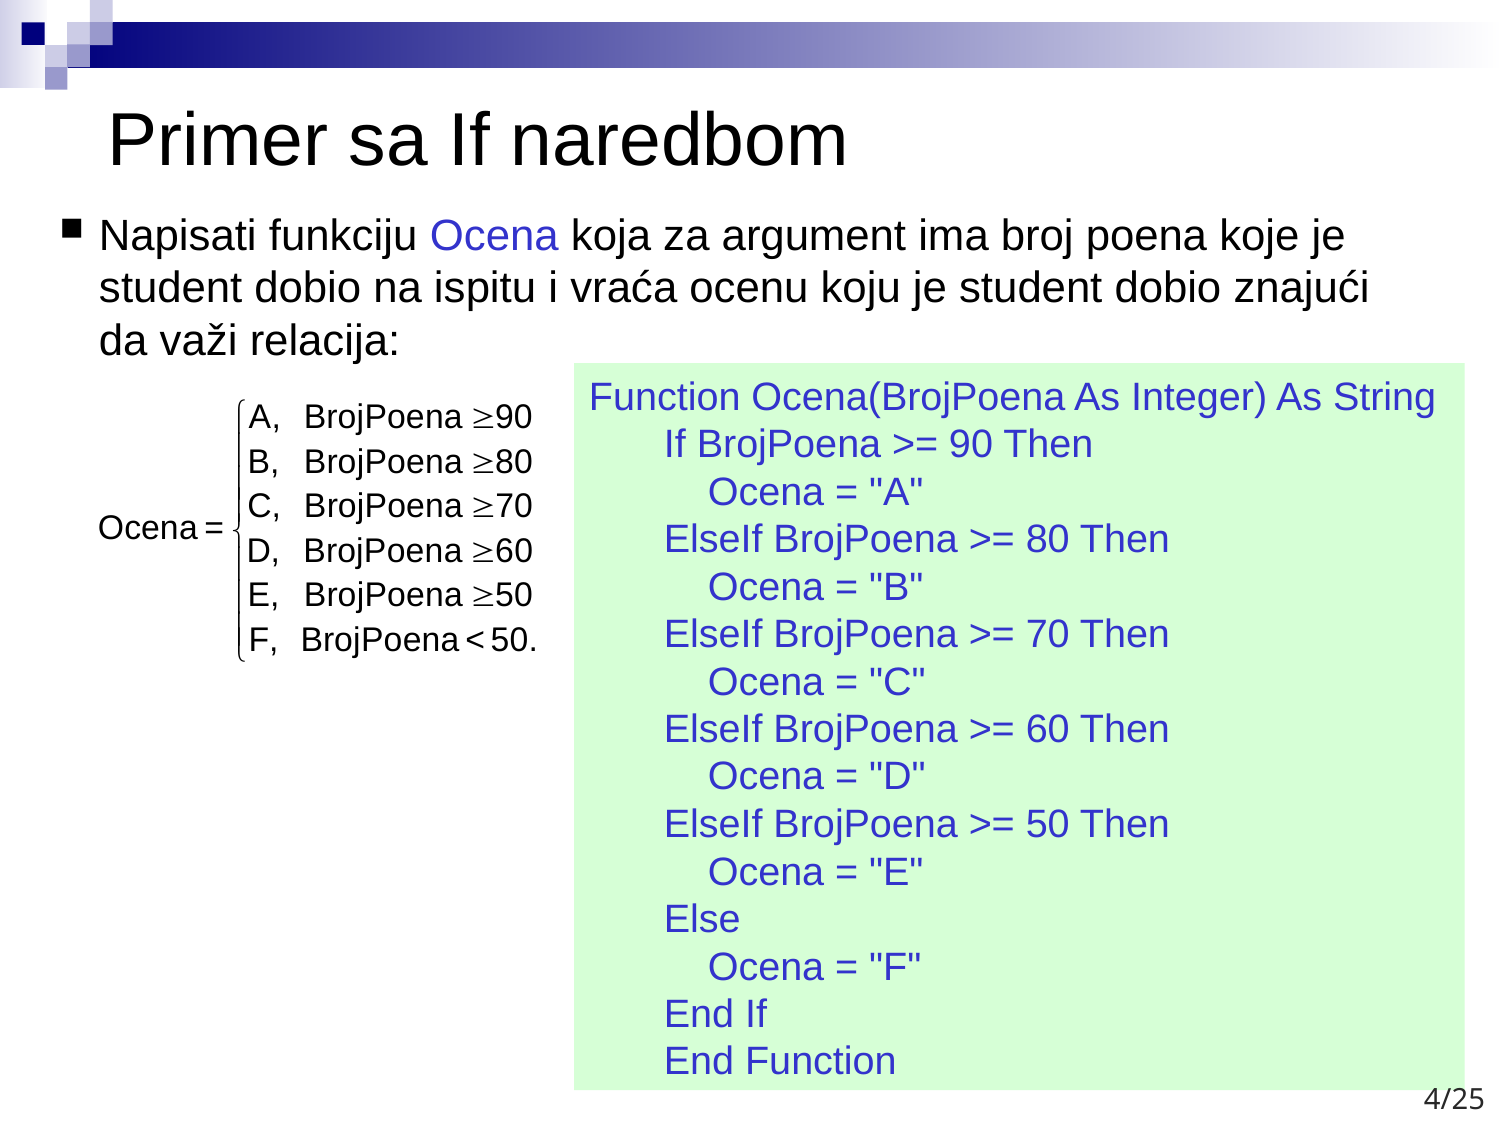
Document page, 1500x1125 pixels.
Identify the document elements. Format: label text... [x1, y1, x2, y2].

text_box Function Ocena(BrojPoena As Integer) As String If BrojPoena >= 90 Then Ocena = "A" ElseIf BrojPoena >= 80 Then Ocena = "B" ElseIf BrojPoena >= 70 Then Ocena = "C" ElseIf BrojPoena >= 60 Then Ocena = "D" ElseIf BrojPoena >= 50 Then Ocena = "E" Else Ocena = "F" End If End Function [574, 363, 1465, 1091]
title Primer sa If naredbom [92, 75, 868, 197]
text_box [93, 393, 542, 669]
text_box 4/25 [1374, 1072, 1500, 1123]
list Napisati funkciju Ocena koja za argument ima broj poena koje je student dobio na ispitu i vraća ocenu koju je student dobio znajući da važi relacija: [50, 199, 1436, 364]
